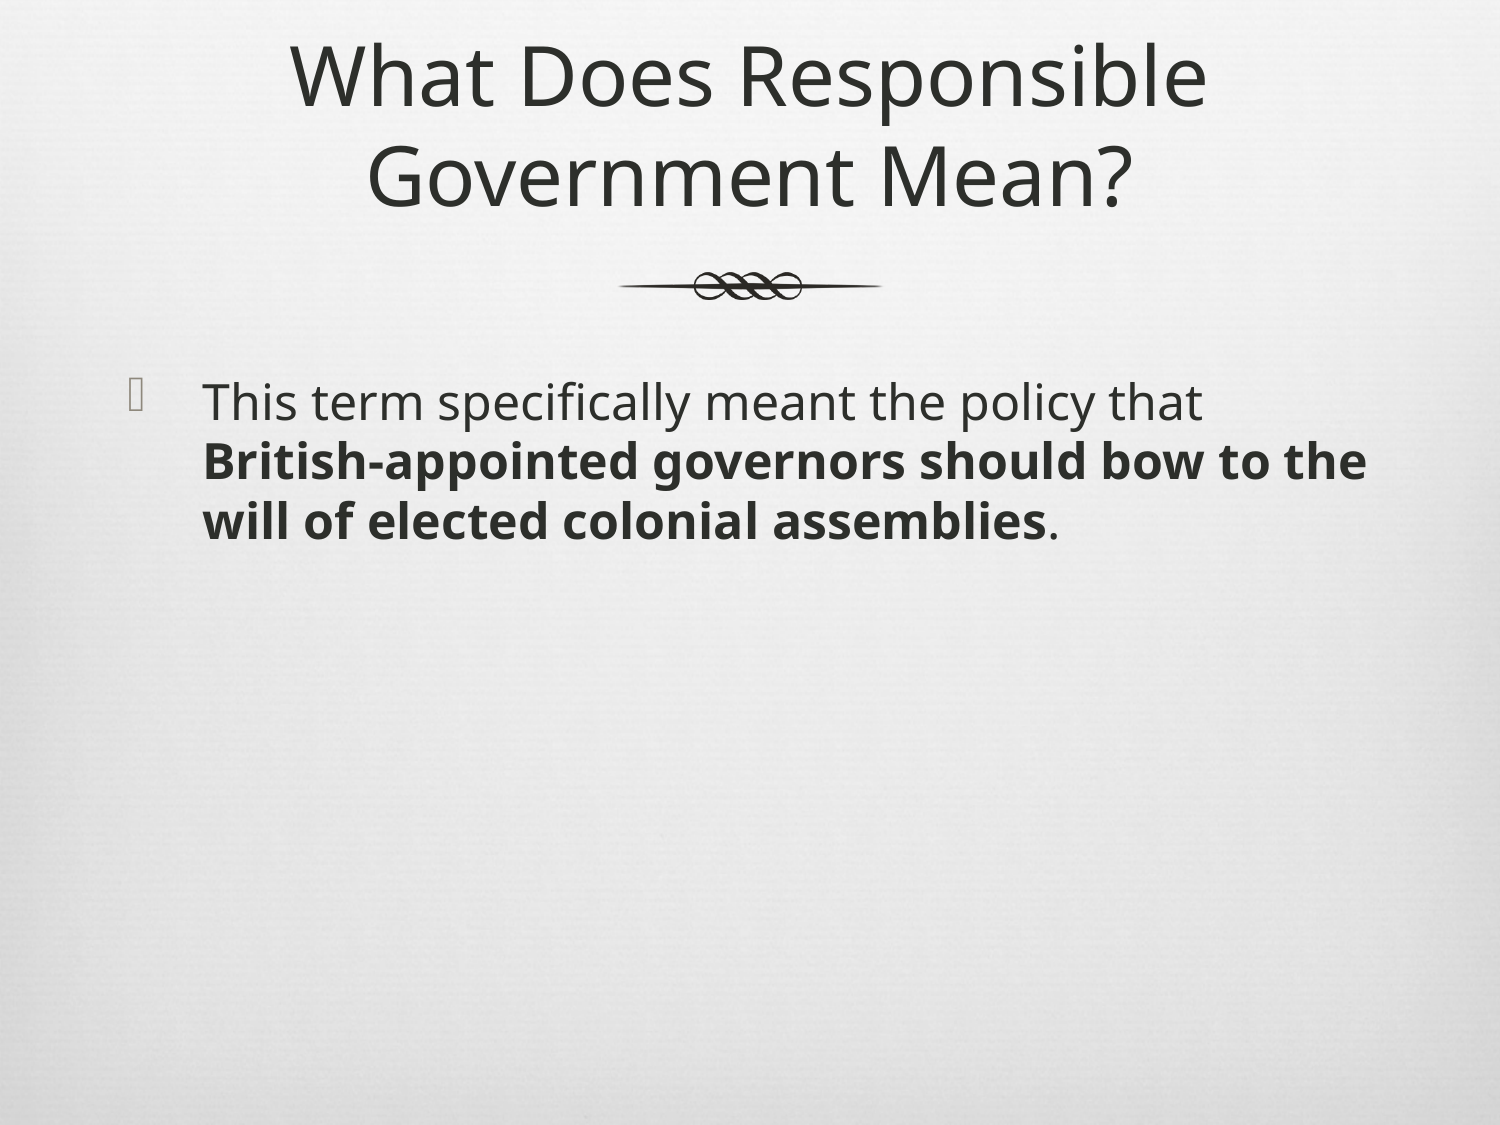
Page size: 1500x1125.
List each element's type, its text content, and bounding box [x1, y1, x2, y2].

title What Does Responsible Government Mean? [112, 10, 1388, 236]
list This term specifically meant the policy that British-appointed governors should bow to the will of elected colonial assemblies. [112, 362, 1388, 963]
picture [615, 272, 885, 300]
